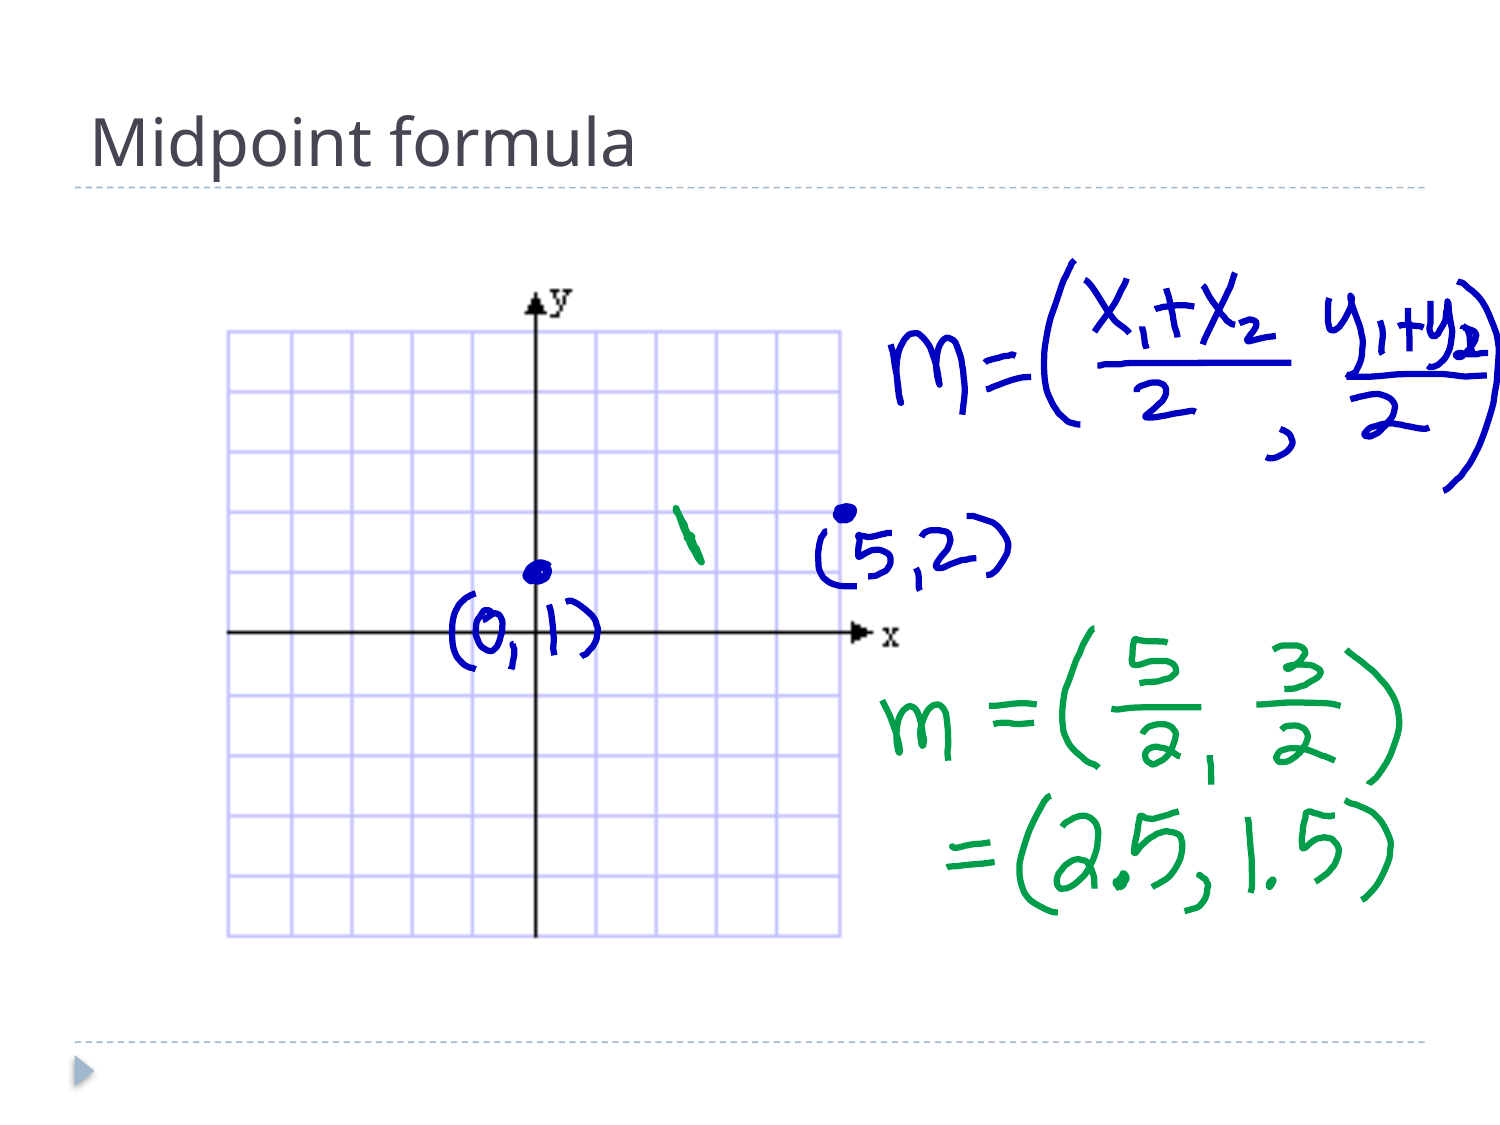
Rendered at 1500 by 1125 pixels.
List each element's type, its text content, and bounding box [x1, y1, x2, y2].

text_box [1141, 326, 1148, 349]
text_box [1410, 324, 1424, 329]
text_box [1018, 795, 1058, 914]
text_box [1165, 288, 1179, 338]
text_box [912, 703, 949, 761]
text_box [1265, 428, 1294, 460]
text_box [1130, 638, 1177, 685]
text_box [1407, 307, 1411, 352]
text_box [1275, 724, 1336, 763]
text_box [1184, 874, 1209, 912]
text_box [1084, 279, 1108, 311]
text_box [1239, 318, 1276, 343]
text_box [1301, 810, 1340, 883]
text_box [1256, 701, 1341, 707]
text_box [1345, 649, 1401, 785]
text_box [1111, 706, 1202, 711]
text_box [966, 515, 1010, 576]
text_box [1154, 305, 1170, 311]
text_box [1268, 878, 1275, 888]
text_box [1061, 627, 1100, 769]
text_box [1202, 272, 1236, 345]
text_box [946, 861, 995, 869]
text_box [951, 841, 991, 849]
text_box [1247, 816, 1253, 894]
text_box [1109, 311, 1131, 334]
text_box [988, 702, 1037, 707]
text_box [1043, 259, 1081, 426]
text_box [1346, 373, 1451, 378]
text_box [1172, 304, 1195, 309]
text_box [1350, 393, 1430, 438]
text_box [1219, 308, 1236, 326]
text_box [1097, 362, 1292, 367]
text_box [915, 567, 921, 591]
text_box [1093, 278, 1128, 333]
text_box [1379, 320, 1384, 355]
text_box [1327, 294, 1364, 376]
text_box [1055, 814, 1100, 890]
text_box [1141, 723, 1181, 766]
text_box [985, 376, 1032, 391]
text_box [1344, 799, 1392, 901]
text_box [1443, 280, 1500, 492]
text_box [1135, 381, 1196, 419]
text_box [1272, 644, 1322, 690]
text_box [1202, 284, 1220, 310]
text_box [1427, 300, 1453, 368]
text_box [912, 332, 966, 415]
title Midpoint formula [75, 24, 1425, 188]
text_box [1133, 810, 1184, 888]
text_box [1114, 872, 1128, 888]
text_box [920, 529, 977, 569]
text_box [984, 353, 1016, 364]
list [174, 287, 906, 1038]
